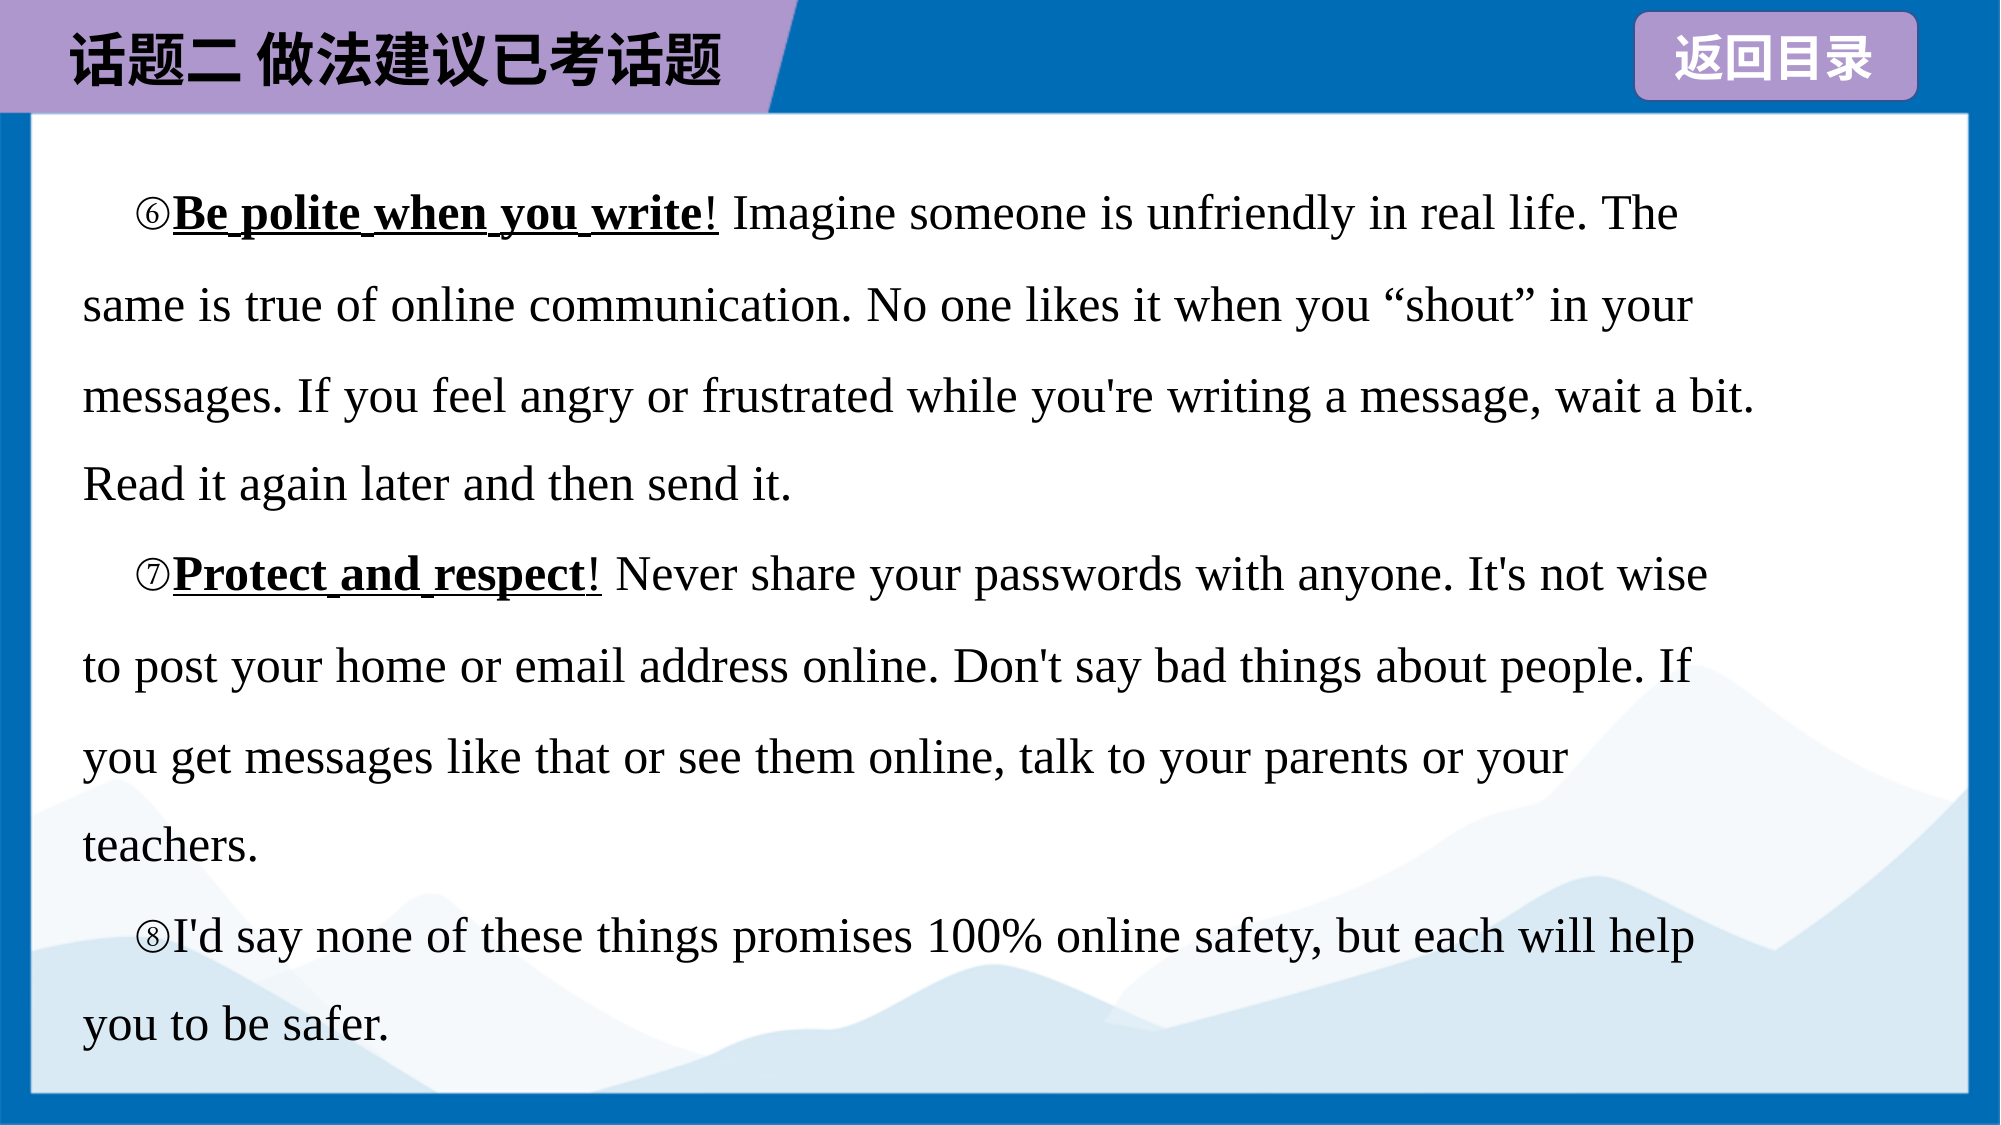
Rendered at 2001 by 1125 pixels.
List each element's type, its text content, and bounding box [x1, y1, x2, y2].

text_box ⑧I'd say none of these things promises 100% online safety, but each will help you to be safer. [82, 870, 1917, 1041]
text_box ⑥Be polite when you write! Imagine someone is unfriendly in real life. The same is true of online communication. No one likes it when you “shout” in your messages. If you feel angry or frustrated while you're writing a message, wait a bit. Read it again later and then send it. [82, 147, 1917, 501]
text_box ⑦Protect and respect! Never share your passwords with anyone. It's not wise to post your home or email address online. Don't say bad things about people. If you get messages like that or see them online, talk to your parents or your teachers. [82, 508, 1917, 863]
picture [0, 0, 2000, 1125]
